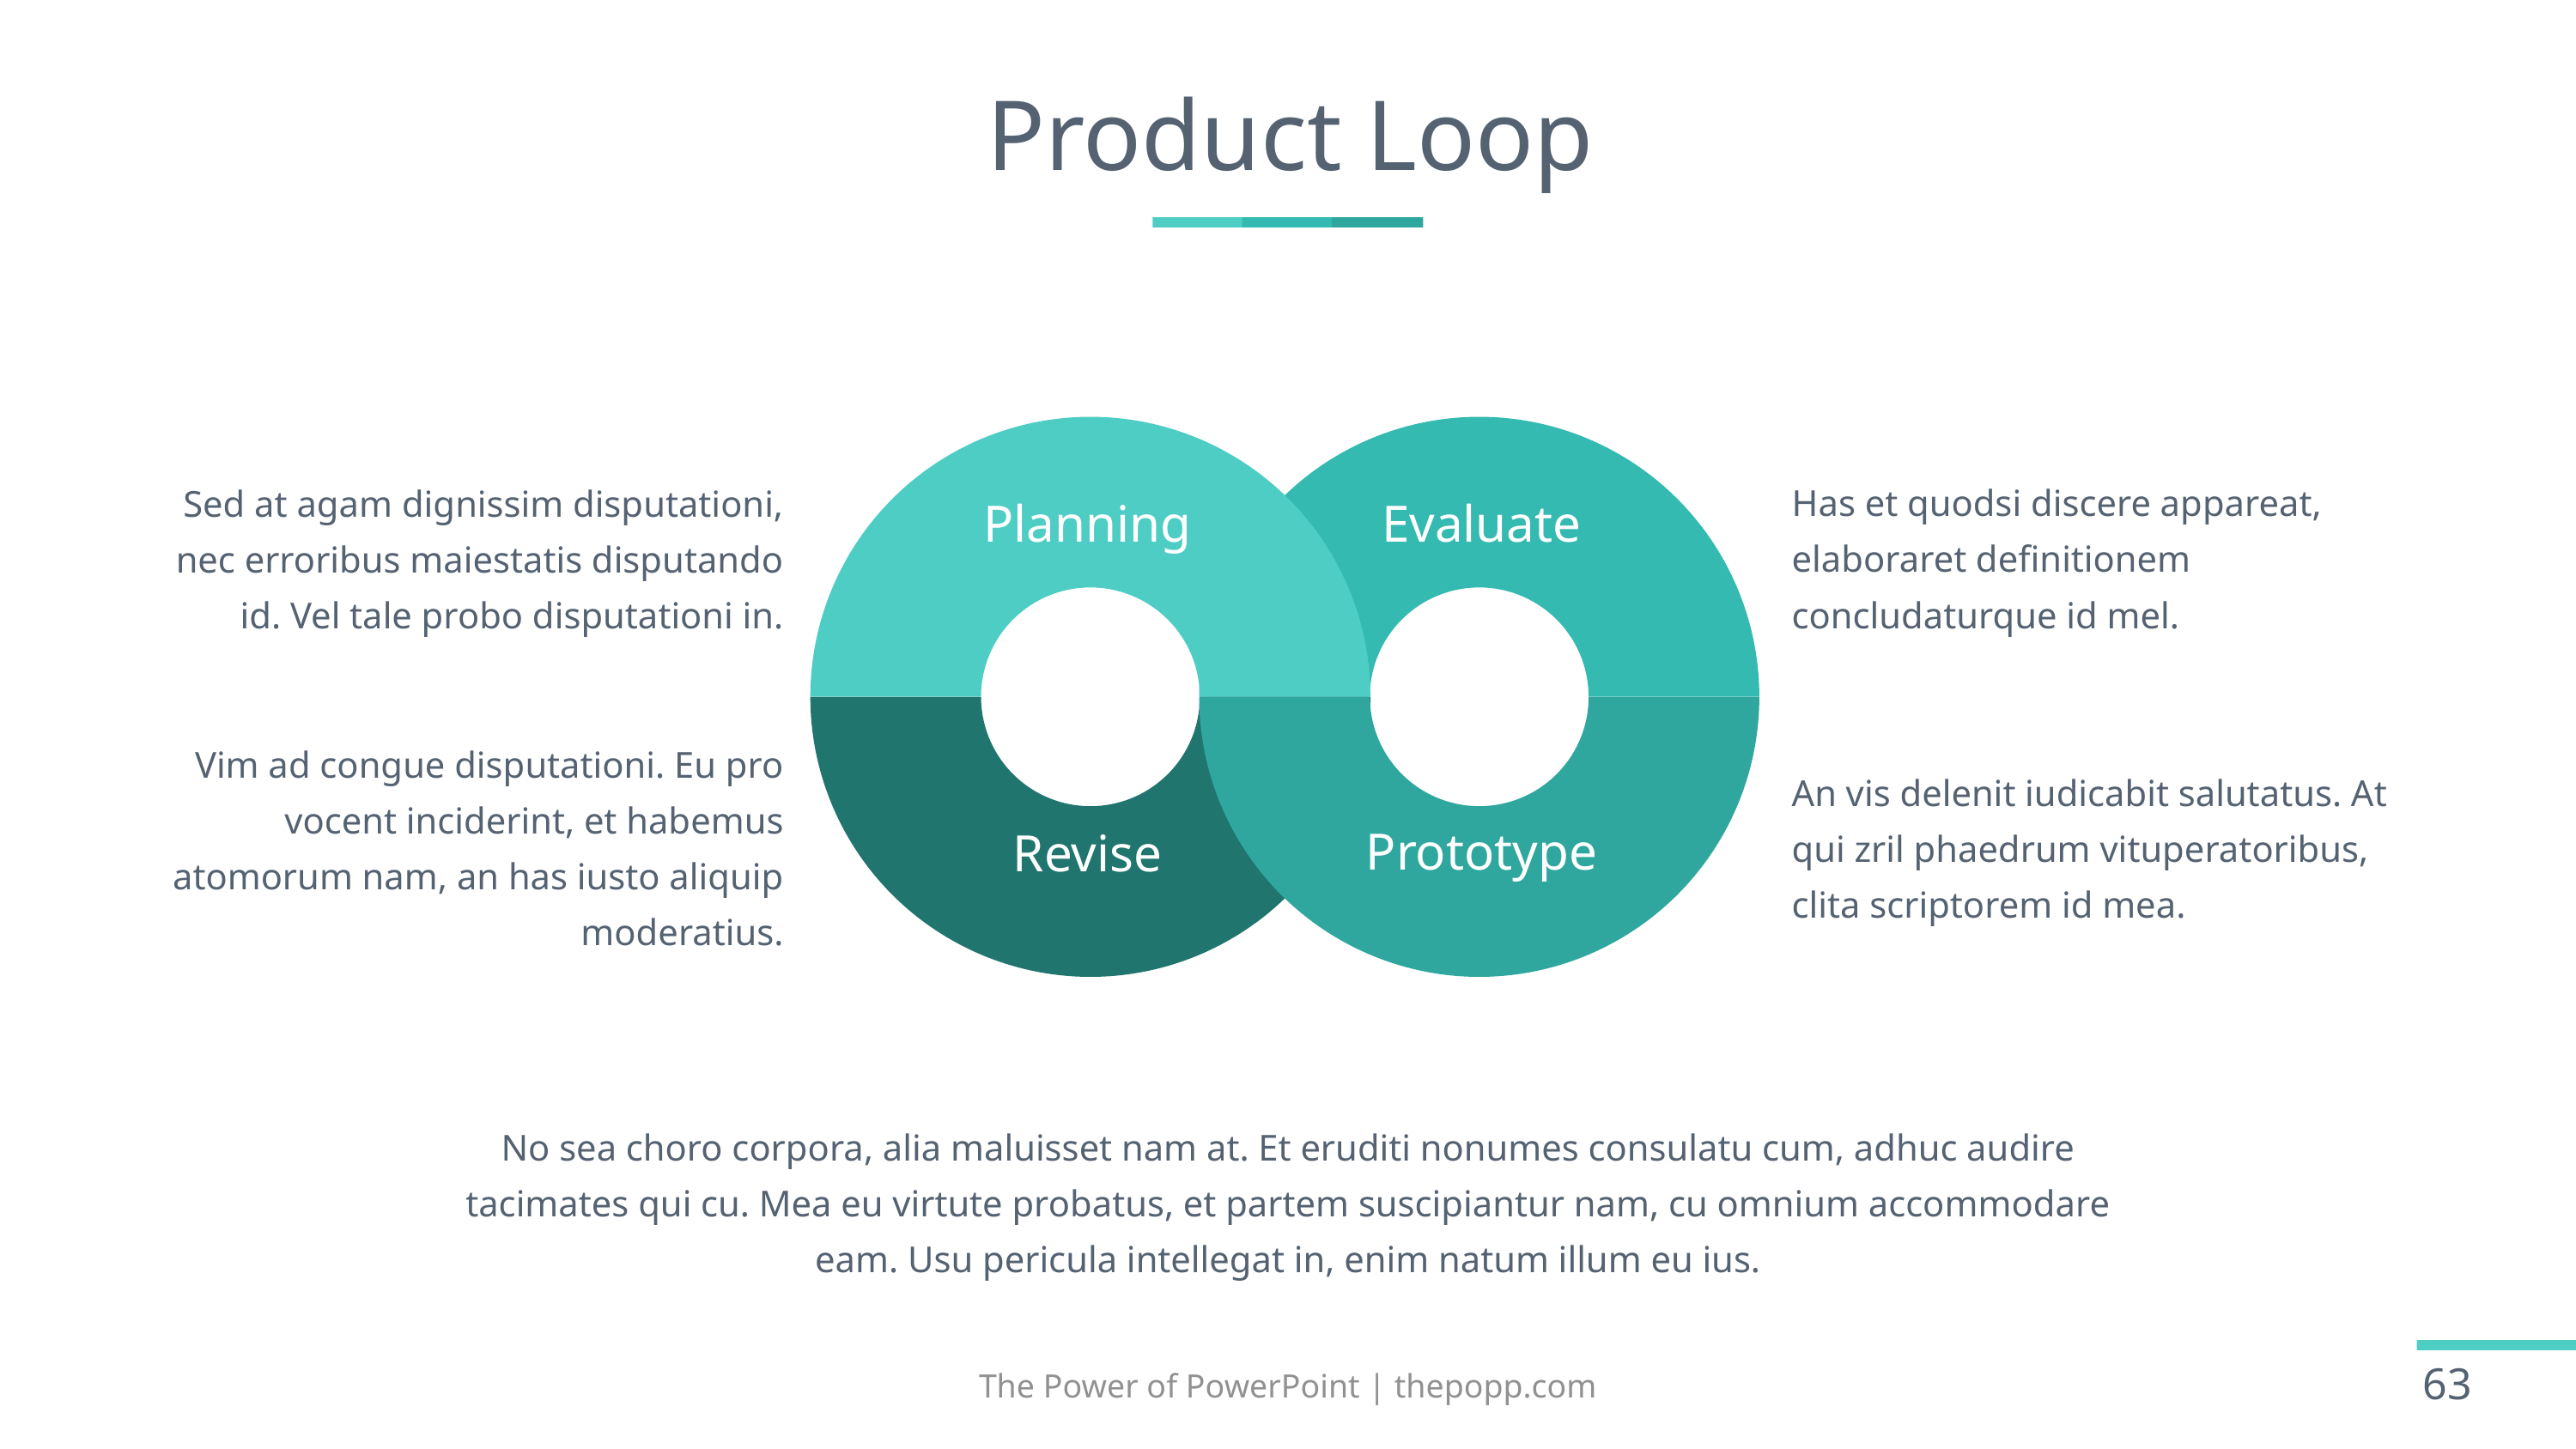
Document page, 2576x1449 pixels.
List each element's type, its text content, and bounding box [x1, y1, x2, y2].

title Product Loop [69, 49, 2512, 230]
list Prototype [1309, 812, 1654, 887]
slide_number 63 [2409, 1351, 2576, 1421]
list Planning [915, 484, 1260, 559]
list Sed at agam dignissim disputationi, nec erroribus maiestatis disputando id. Vel tale probo disputationi in. [147, 416, 797, 688]
list Revise [915, 814, 1260, 888]
list No sea choro corpora, alia maluisset nam at. Et eruditi nonumes consulatu cum, adhuc audire tacimates qui cu. Mea eu virtute probatus, et partem suscipiantur nam, cu omnium accommodare eam. Usu pericula intellegat in, enim natum illum eu ius. [450, 1088, 2126, 1304]
list Evaluate [1309, 484, 1654, 559]
list Has et quodsi discere appareat, elaboraret definitionem concludaturque id mel. [1778, 416, 2428, 688]
footer The Power of PowerPoint | thepopp.com [853, 1349, 1723, 1427]
list Vim ad congue disputationi. Eu pro vocent inciderint, et habemus atomorum nam, an has iusto aliquip moderatius. [147, 706, 797, 977]
list An vis delenit iudicabit salutatus. At qui zril phaedrum vituperatoribus, clita scriptorem id mea. [1778, 706, 2428, 977]
